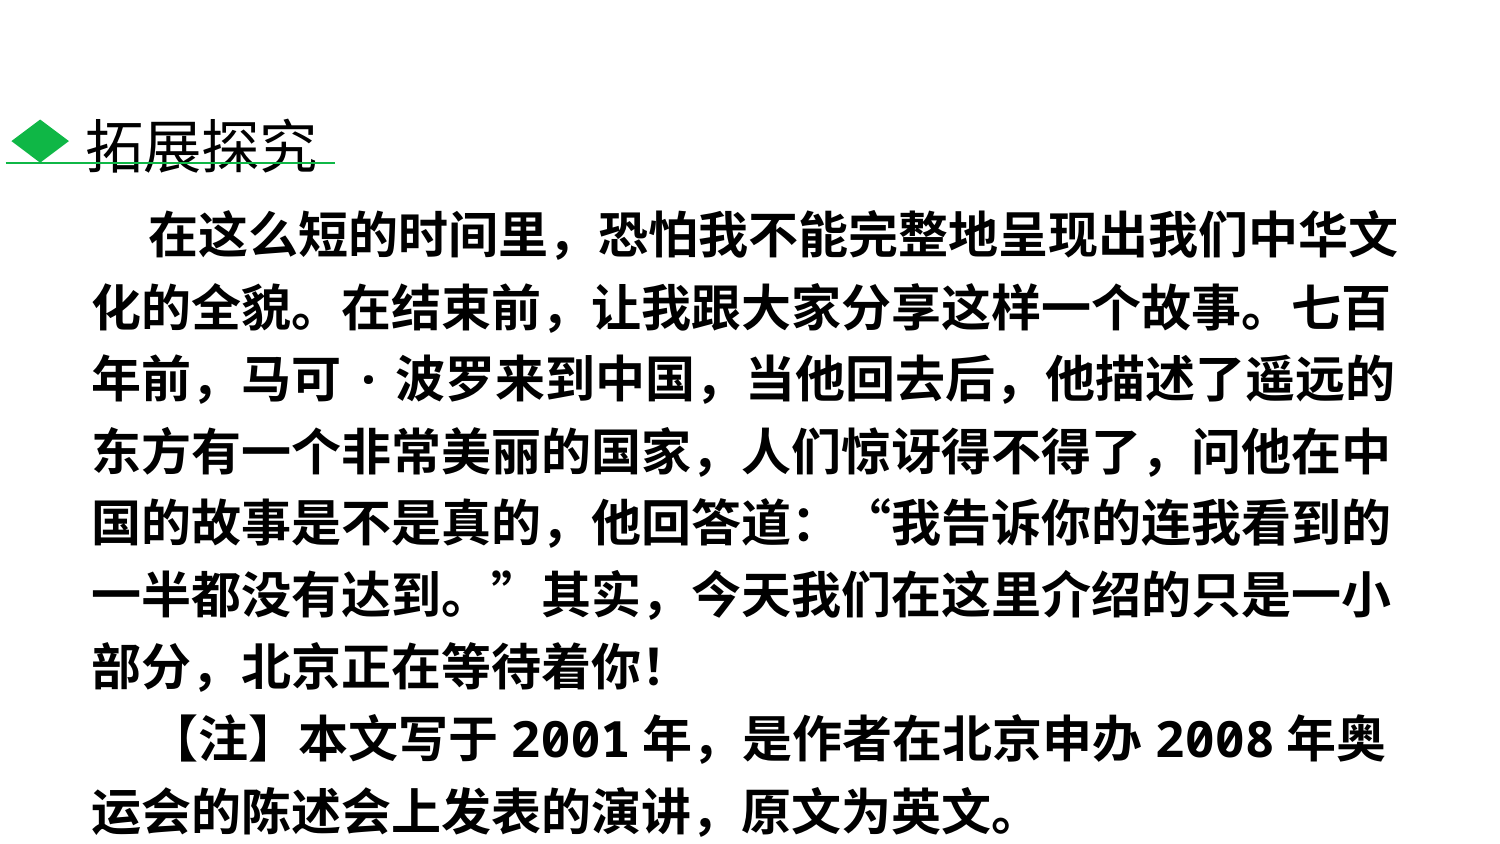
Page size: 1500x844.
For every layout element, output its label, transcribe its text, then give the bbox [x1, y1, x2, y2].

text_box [5, 102, 336, 189]
text_box 在这么短的时间里，恐怕我不能完整地呈现出我们中华文化的全貌。在结束前，让我跟大家分享这样一个故事。七百年前，马可·波罗来到中国，当他回去后，他描述了遥远的东方有一个非常美丽的国家，人们惊讶得不得了，问他在中国的故事是不是真的，他回答道：“我告诉你的连我看到的一半都没有达到。”其实，今天我们在这里介绍的只是一小部分，北京正在等待着你！ 【注】本文写于2001年，是作者在北京申办2008年奥运会的陈述会上发表的演讲，原文为英文。 [76, 184, 1423, 844]
